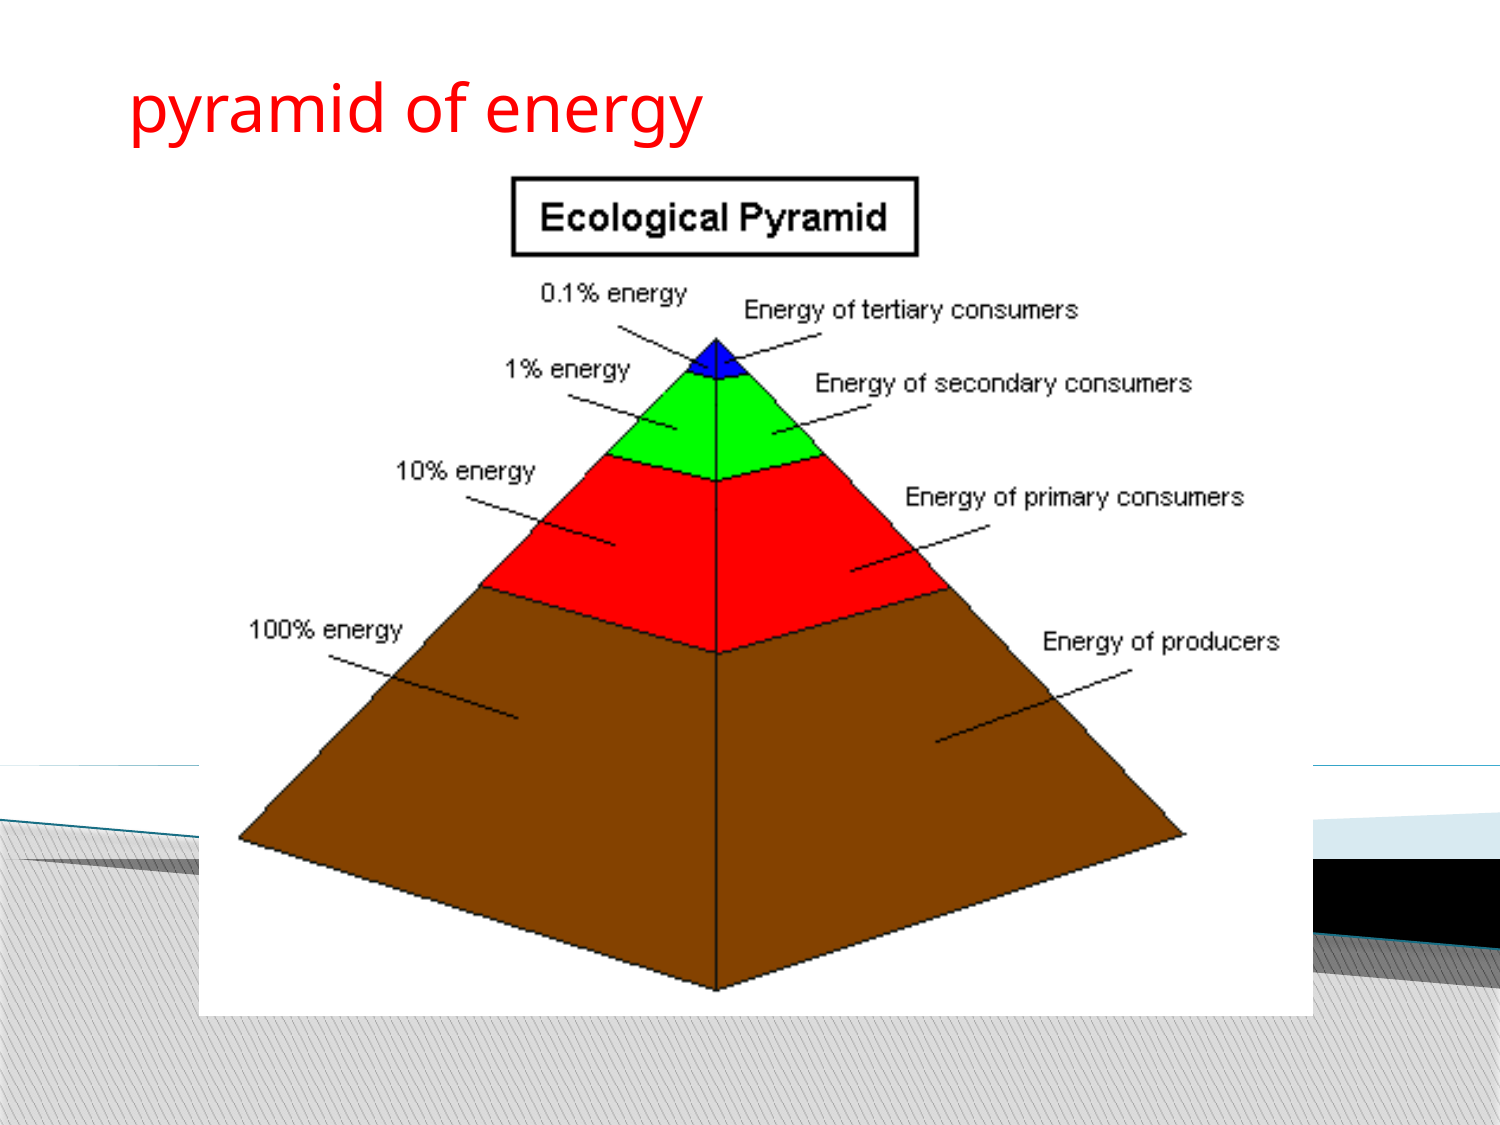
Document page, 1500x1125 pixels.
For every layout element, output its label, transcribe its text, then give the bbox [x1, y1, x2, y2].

subtitle pyramid of energy [0, 58, 722, 347]
picture [0, 150, 1500, 1016]
